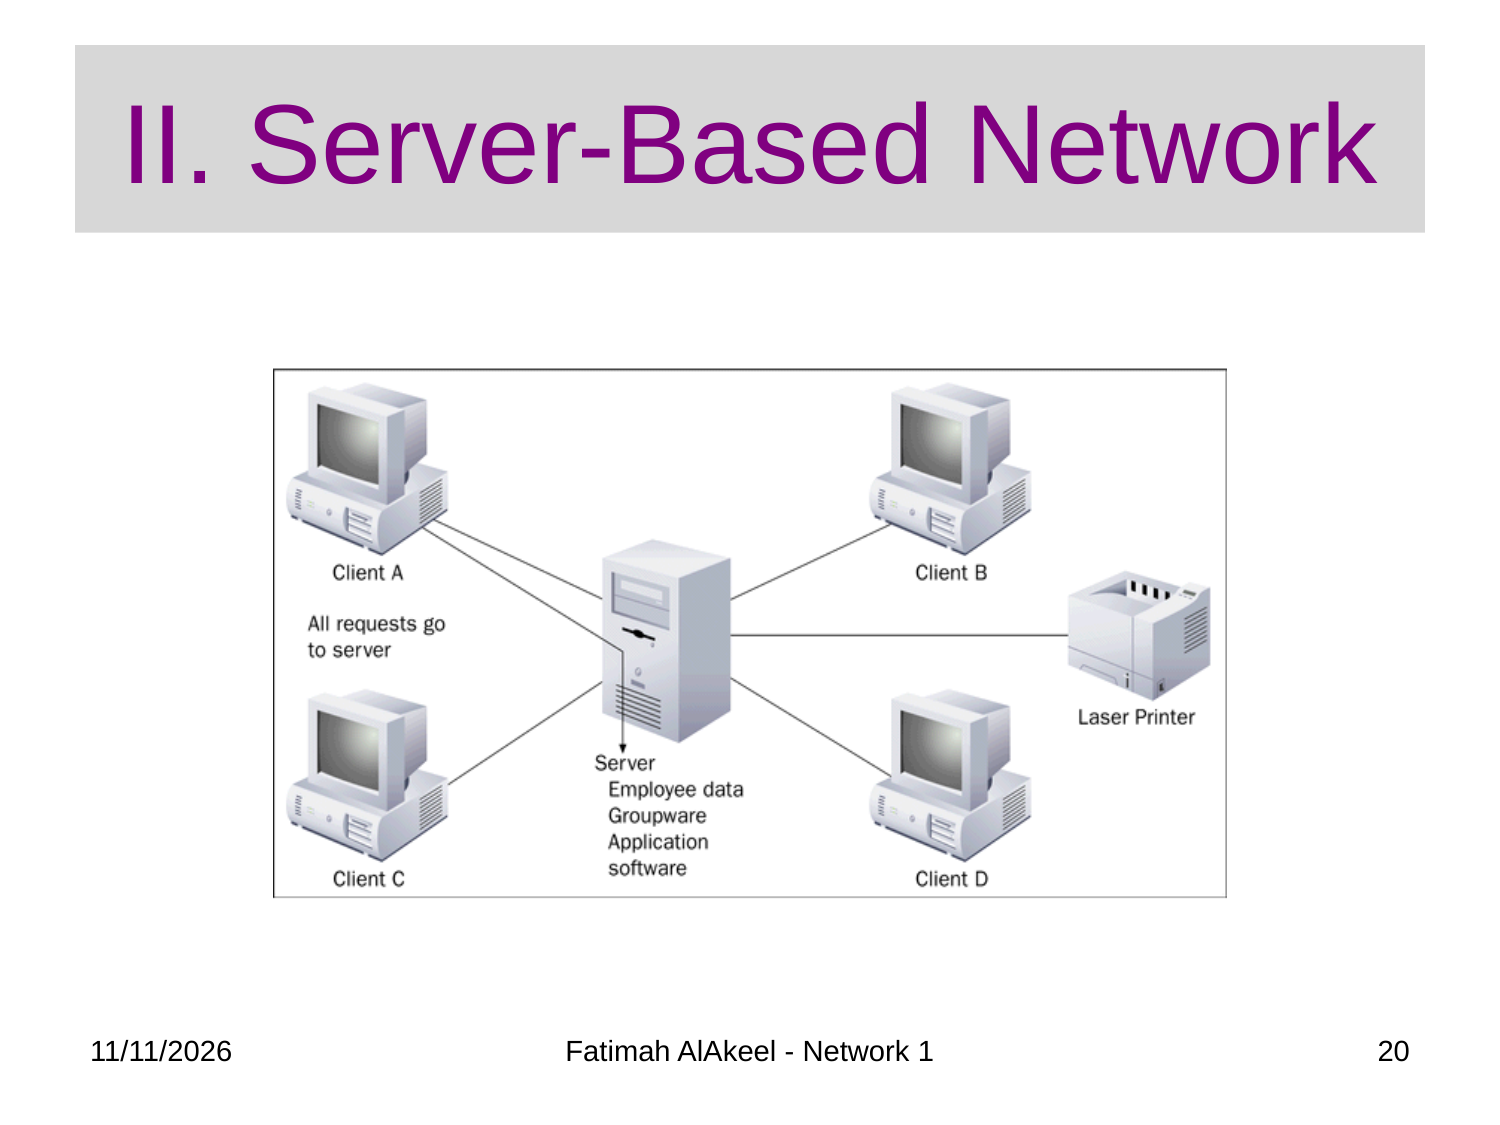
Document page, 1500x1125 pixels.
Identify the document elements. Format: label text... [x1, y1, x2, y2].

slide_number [74, 1024, 426, 1103]
slide_number 20 [1074, 1024, 1426, 1103]
title II. Server-Based Network [74, 44, 1426, 233]
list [273, 262, 1227, 1006]
footer Fatimah AlAkeel - Network 1 [512, 1024, 988, 1103]
